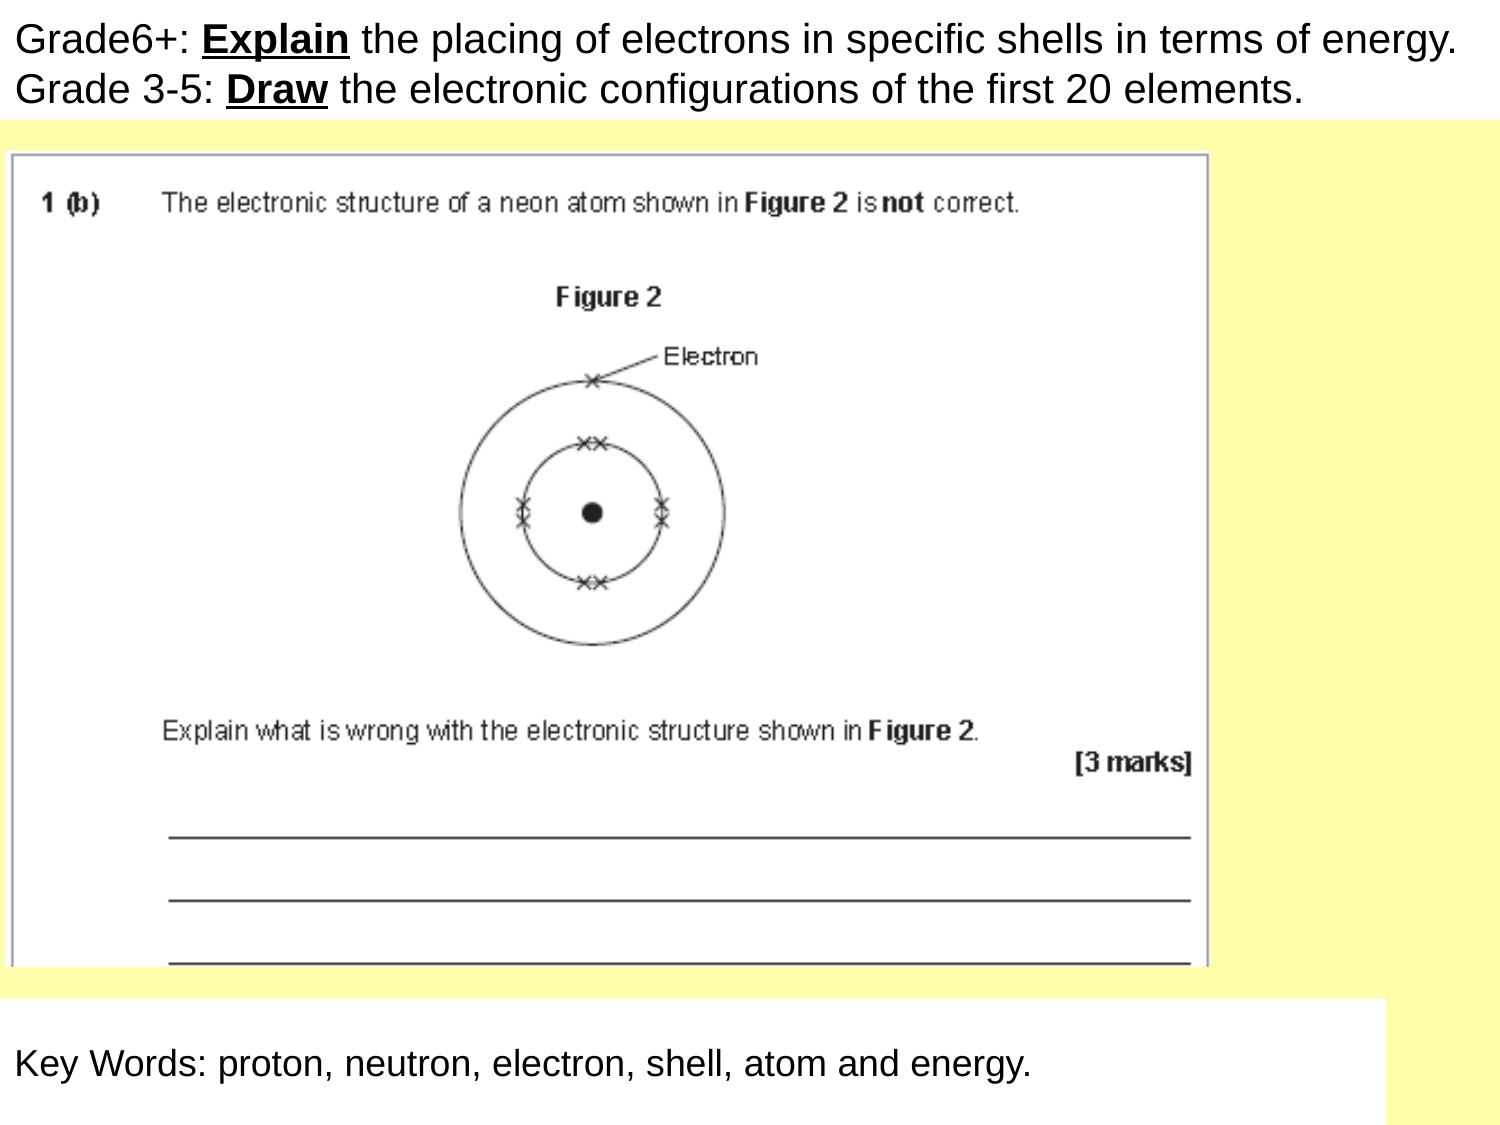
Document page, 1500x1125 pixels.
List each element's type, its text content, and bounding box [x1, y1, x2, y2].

text_box Key Words: proton, neutron, electron, shell, atom and energy. [0, 998, 1386, 1124]
text_box Grade6+: Explain the placing of electrons in specific shells in terms of energy. Grade 3-5: Draw the electronic configurations of the first 20 elements. [0, 4, 1500, 120]
picture [4, 151, 1211, 967]
